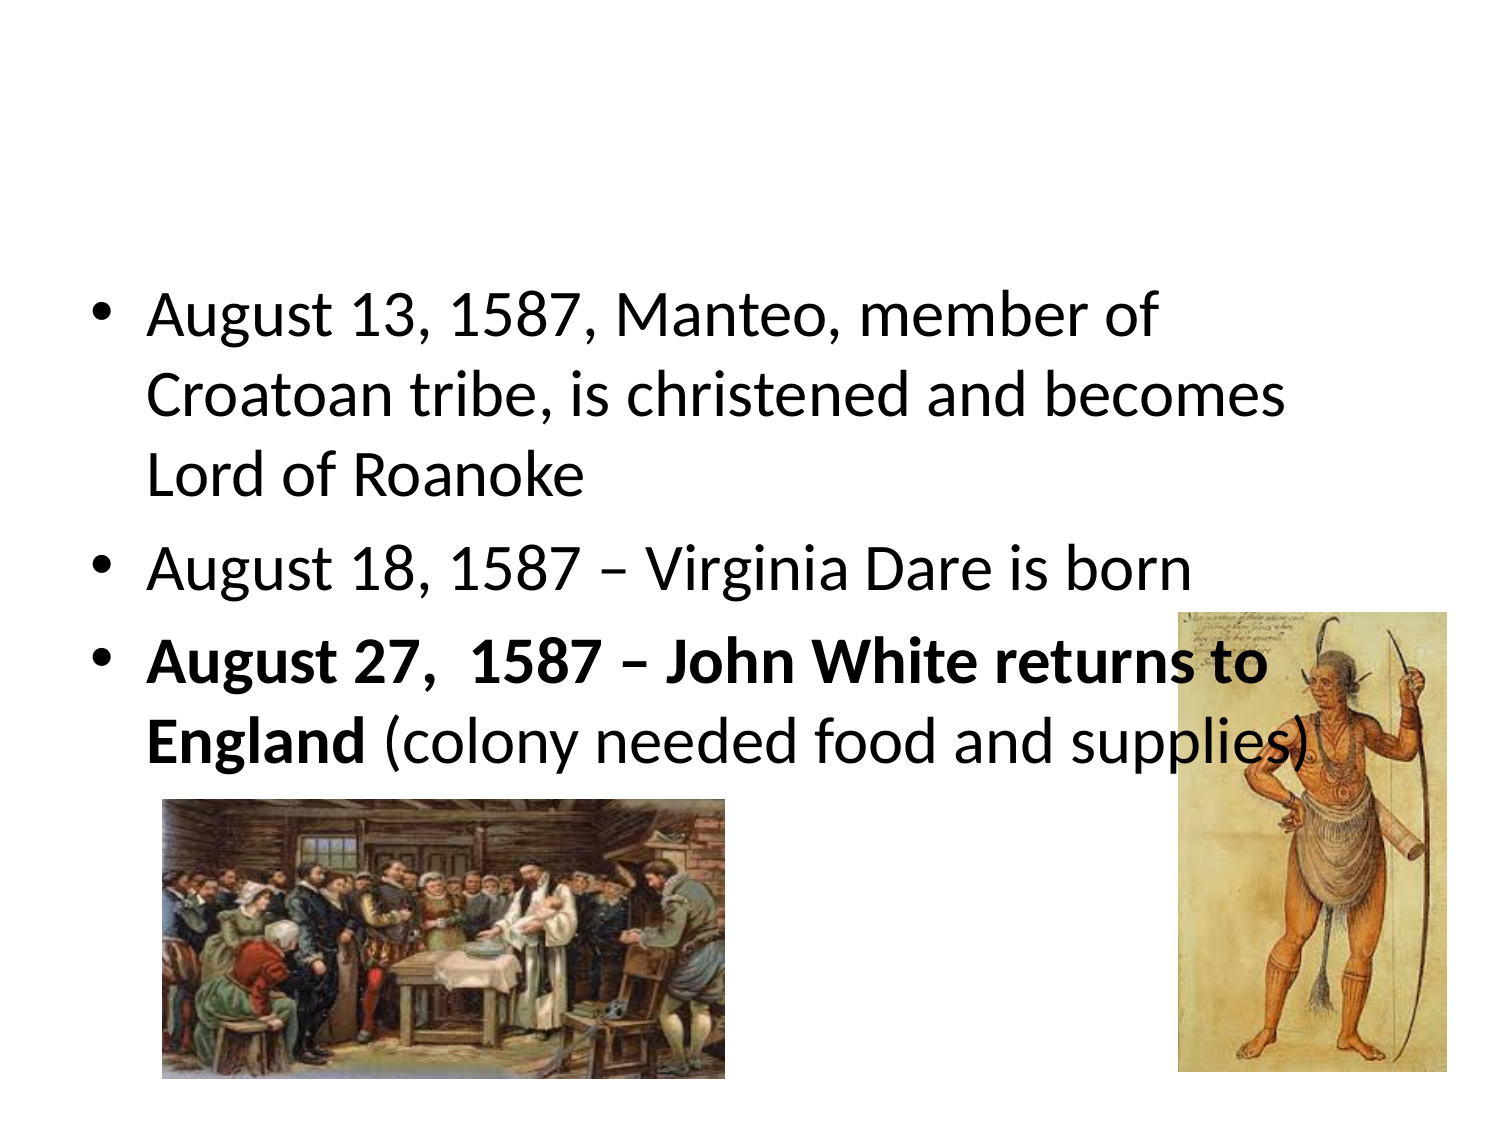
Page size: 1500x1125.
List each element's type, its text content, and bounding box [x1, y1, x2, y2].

picture [1177, 612, 1448, 1073]
picture [162, 799, 726, 1079]
list August 13, 1587, Manteo, member of Croatoan tribe, is christened and becomes Lord of Roanoke August 18, 1587 – Virginia Dare is born August 27, 1587 – John White returns to England (colony needed food and supplies) [75, 262, 1425, 838]
